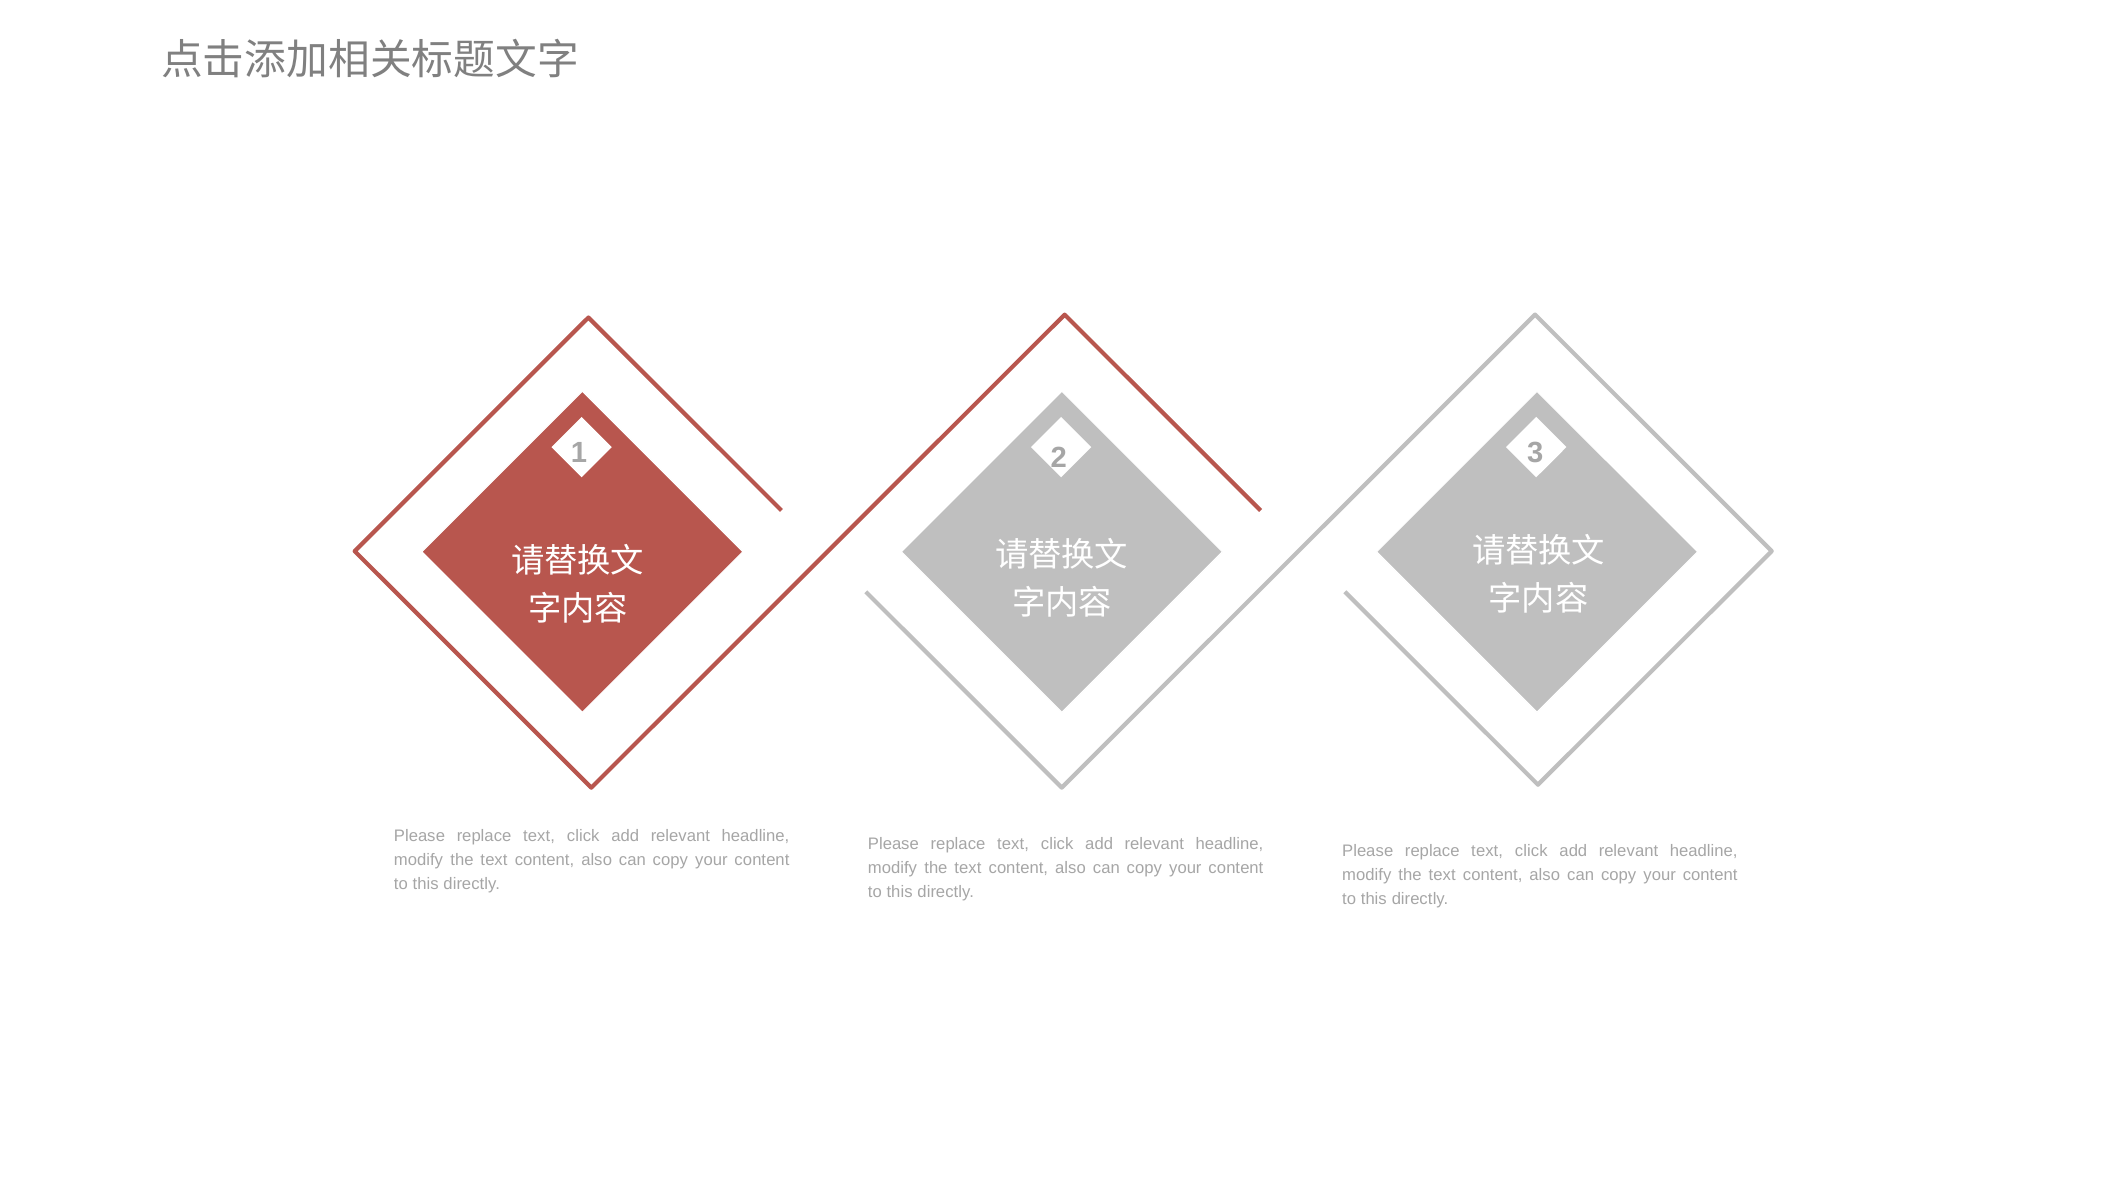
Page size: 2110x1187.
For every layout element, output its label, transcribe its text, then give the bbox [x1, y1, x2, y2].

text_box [354, 314, 1772, 788]
text_box Please replace text, click add relevant headline, modify the text content, also can copy your content to this directly. [867, 828, 1265, 901]
text_box Please replace text, click add relevant headline, modify the text content, also can copy your content to this directly. [393, 821, 790, 893]
text_box 点击添加相关标题文字 [145, 22, 630, 94]
text_box Please replace text, click add relevant headline, modify the text content, also can copy your content to this directly. [1342, 835, 1739, 908]
